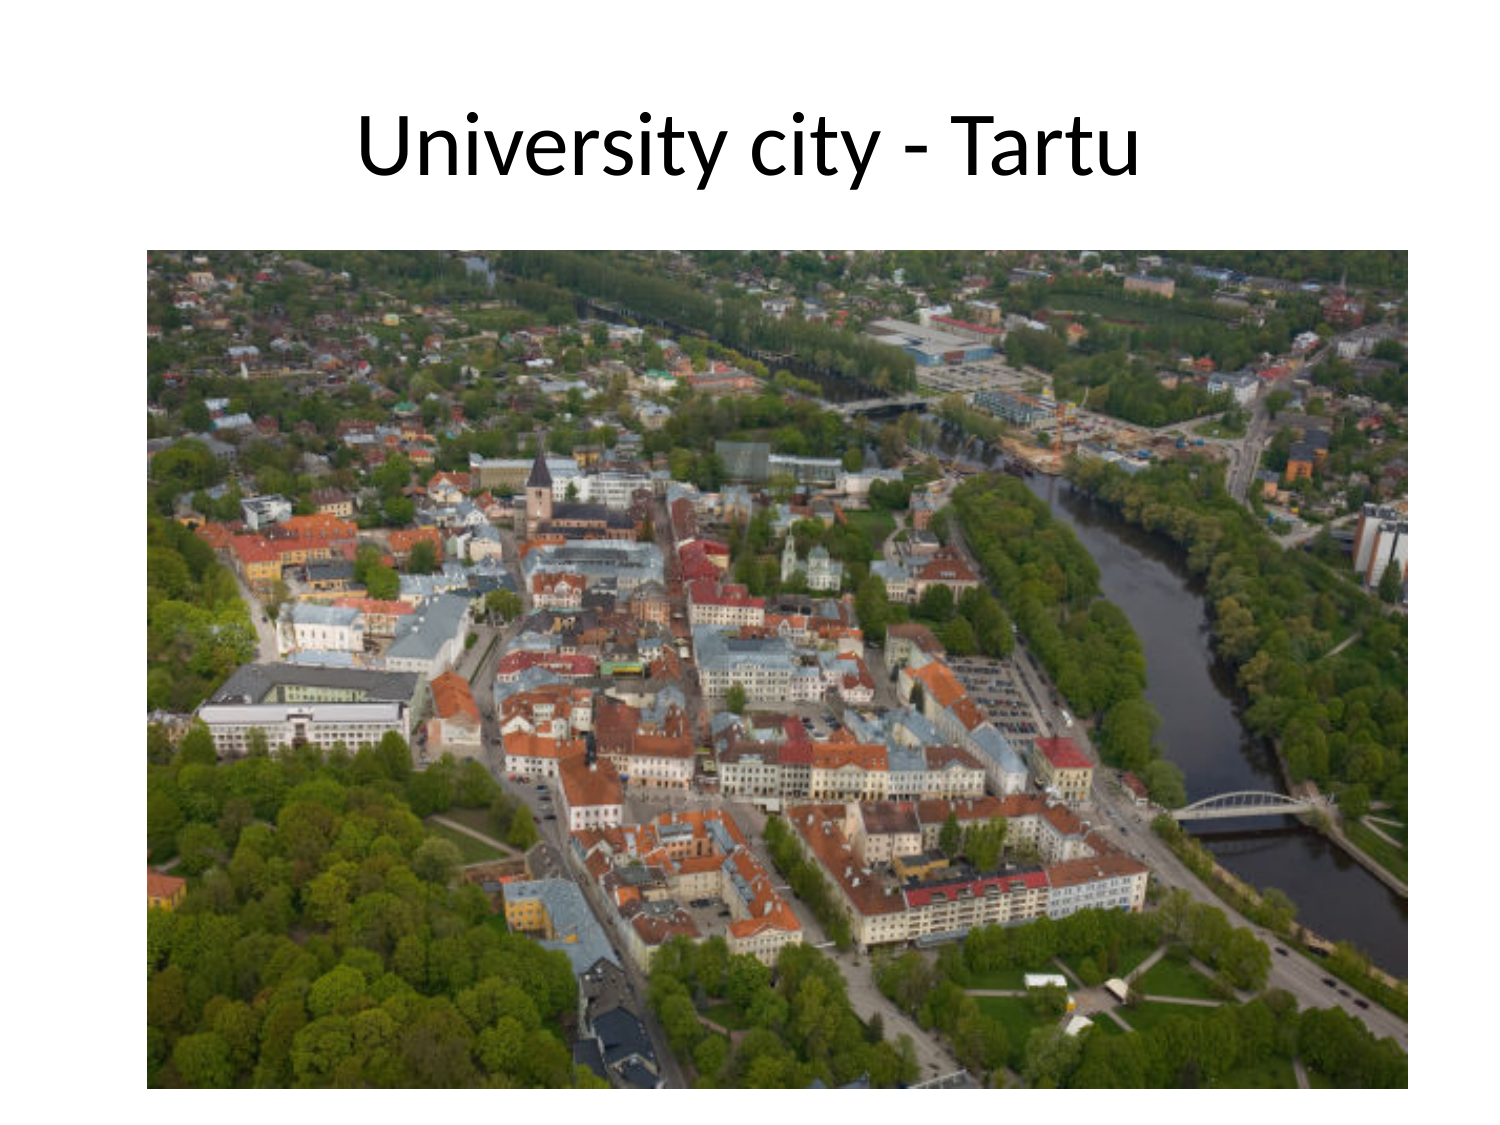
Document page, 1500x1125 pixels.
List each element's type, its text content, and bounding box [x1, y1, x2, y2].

picture [147, 250, 1408, 1089]
title University city - Tartu [75, 45, 1425, 233]
